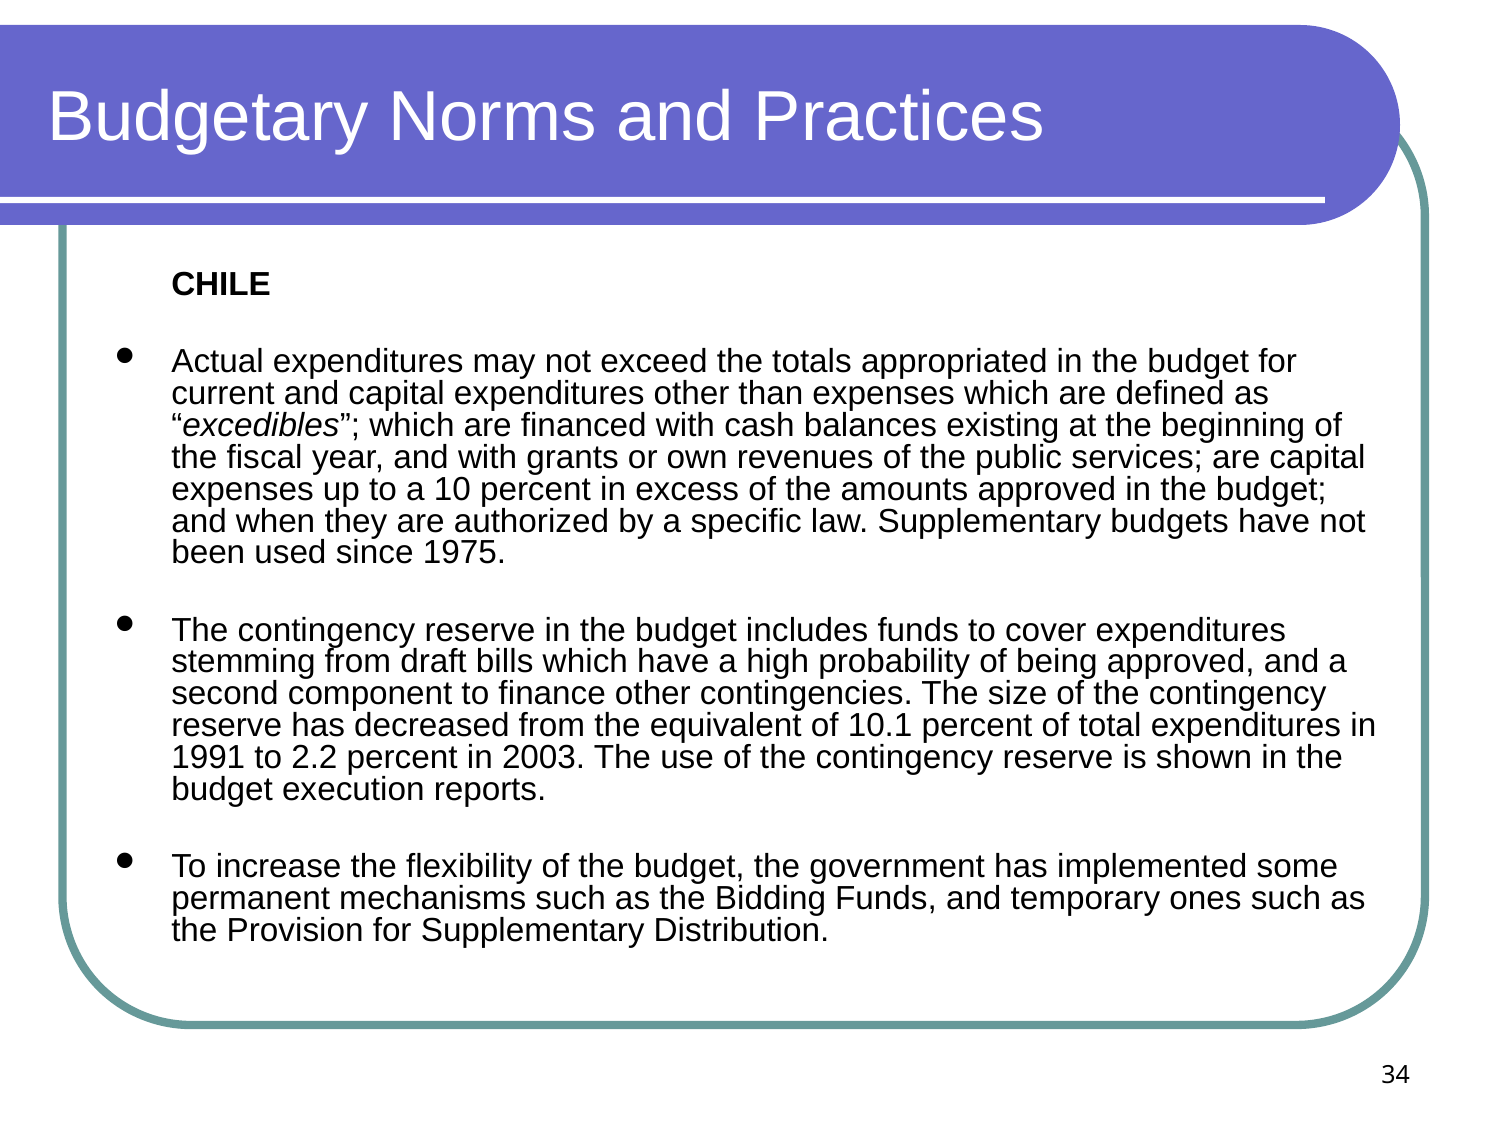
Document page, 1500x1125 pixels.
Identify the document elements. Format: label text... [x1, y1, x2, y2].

slide_number 34 [1074, 1024, 1426, 1101]
list CHILE Actual expenditures may not exceed the totals appropriated in the budget for current and capital expenditures other than expenses which are defined as “excedibles”; which are financed with cash balances existing at the beginning of the fiscal year, and with grants or own revenues of the public services; are capital expenses up to a 10 percent in excess of the amounts approved in the budget; and when they are authorized by a specific law. Supplementary budgets have not been used since 1975. The contingency reserve in the budget includes funds to cover expenditures stemming from draft bills which have a high probability of being approved, and a second component to finance other contingencies. The size of the contingency reserve has decreased from the equivalent of 10.1 percent of total expenditures in 1991 to 2.2 percent in 2003. The use of the contingency reserve is shown in the budget execution reports. To increase the flexibility of the budget, the government has implemented some permanent mechanisms such as the Bidding Funds, and temporary ones such as the Provision for Supplementary Distribution. [99, 262, 1401, 988]
title Budgetary Norms and Practices [31, 37, 1348, 188]
